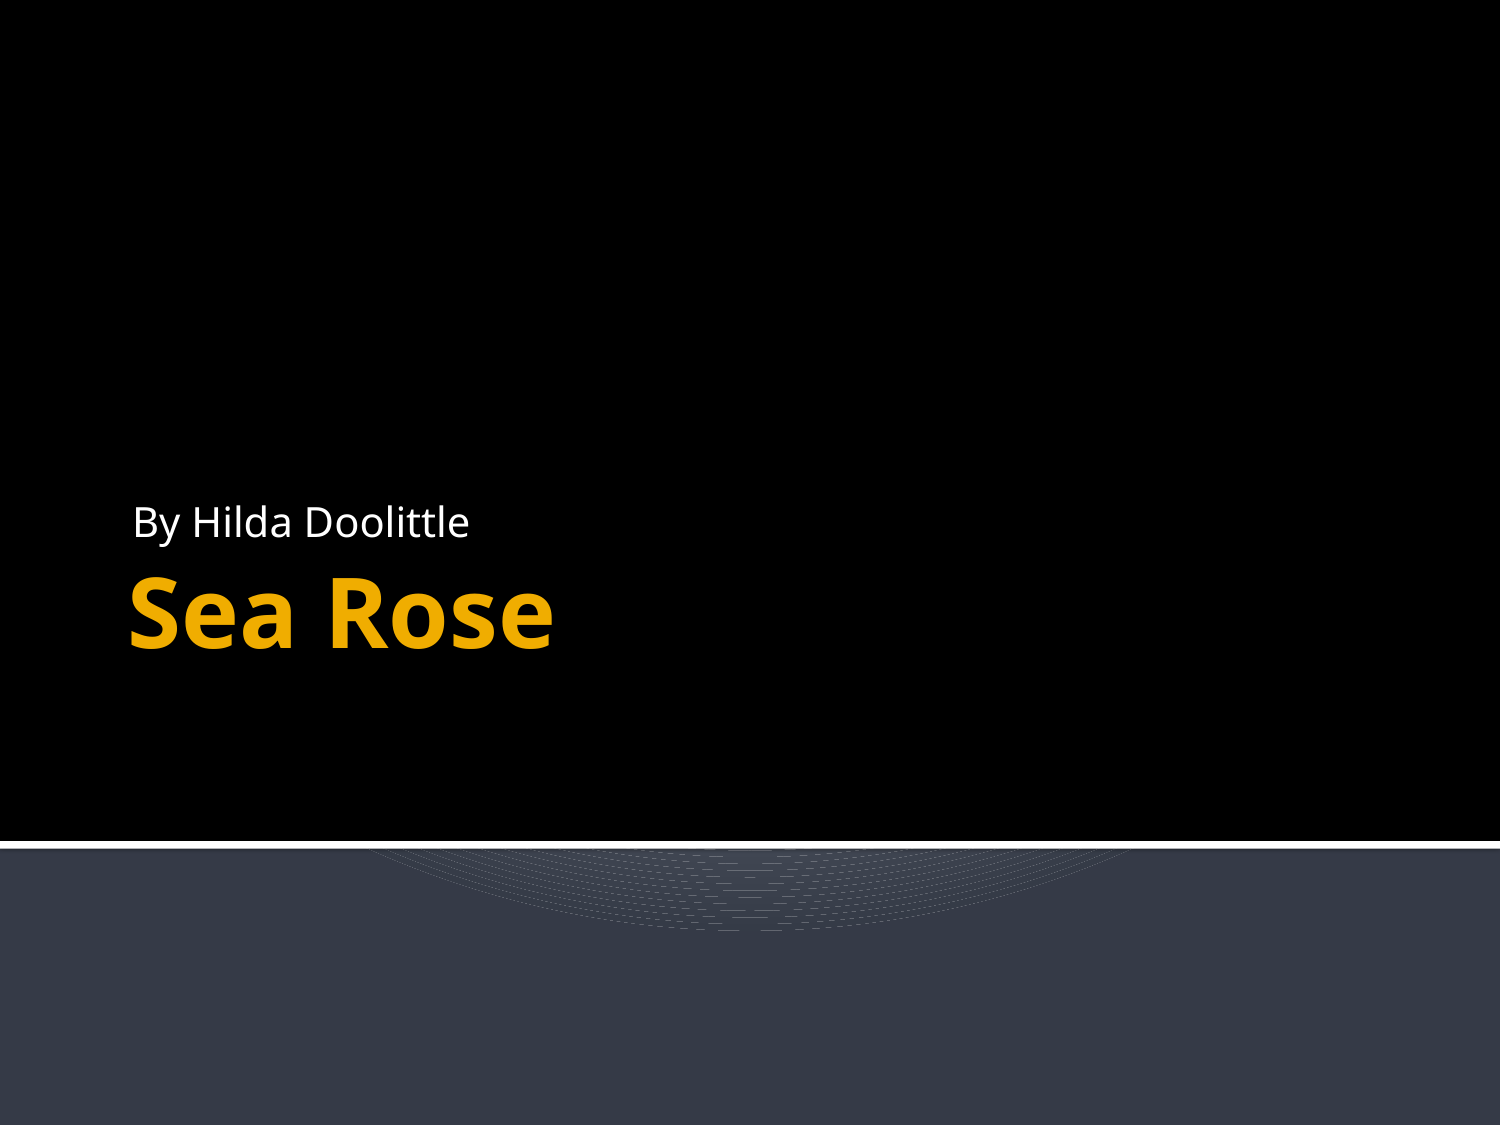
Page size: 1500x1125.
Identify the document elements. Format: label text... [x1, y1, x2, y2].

title Sea Rose [112, 550, 1438, 825]
subtitle By Hilda Doolittle [112, 299, 1438, 546]
